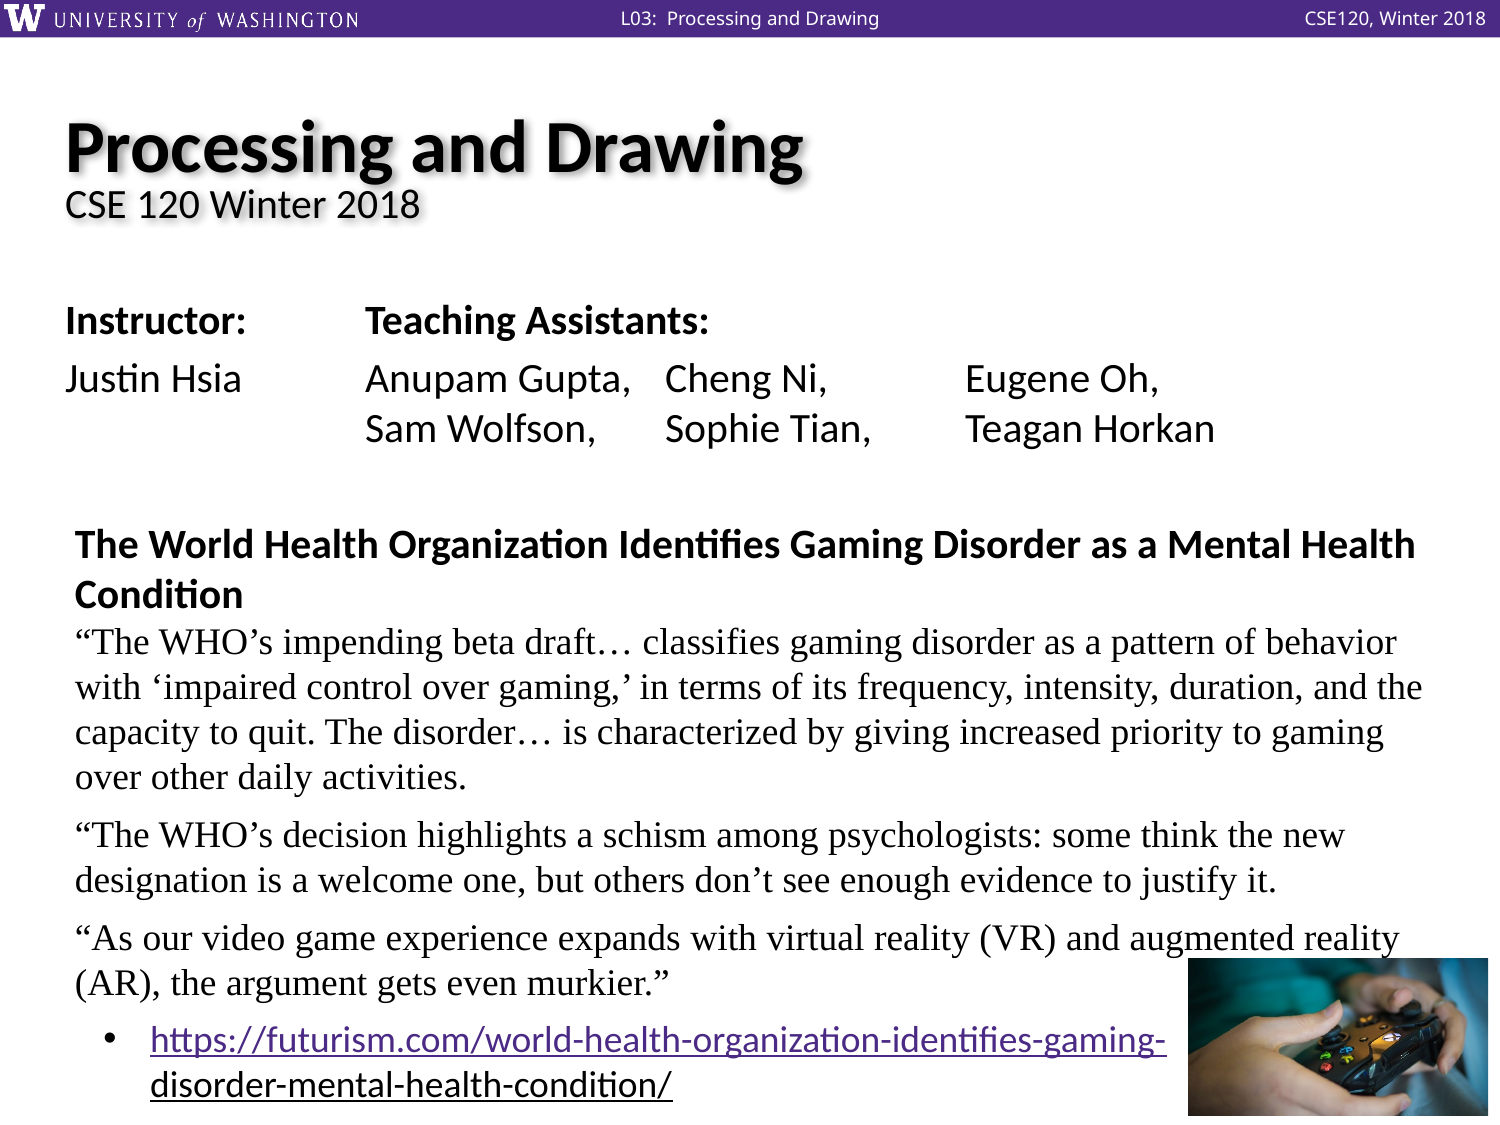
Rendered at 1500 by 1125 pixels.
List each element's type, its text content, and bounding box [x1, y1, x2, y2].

picture [4, 4, 358, 32]
picture [1187, 958, 1489, 1116]
title Processing and Drawing CSE 120 Winter 2018 [49, 49, 1326, 284]
subtitle Instructor: Teaching Assistants: Justin Hsia Anupam Gupta, Cheng Ni, Eugene Oh, Sam Wolfson, Sophie Tian, Teagan Horkan [49, 284, 1423, 466]
text_box The World Health Organization Identifies Gaming Disorder as a Mental Health Condition “The WHO’s impending beta draft… classifies gaming disorder as a pattern of behavior with ‘impaired control over gaming,’ in terms of its frequency, intensity, duration, and the capacity to quit. The disorder… is characterized by giving increased priority to gaming over other daily activities. “The WHO’s decision highlights a schism among psychologists: some think the new designation is a welcome one, but others don’t see enough evidence to justify it. “As our video game experience expands with virtual reality (VR) and augmented reality (AR), the argument gets even murkier.” https://futurism.com/world-health-organization-identifies-gaming- disorder-mental-health-condition/ [59, 509, 1440, 1113]
